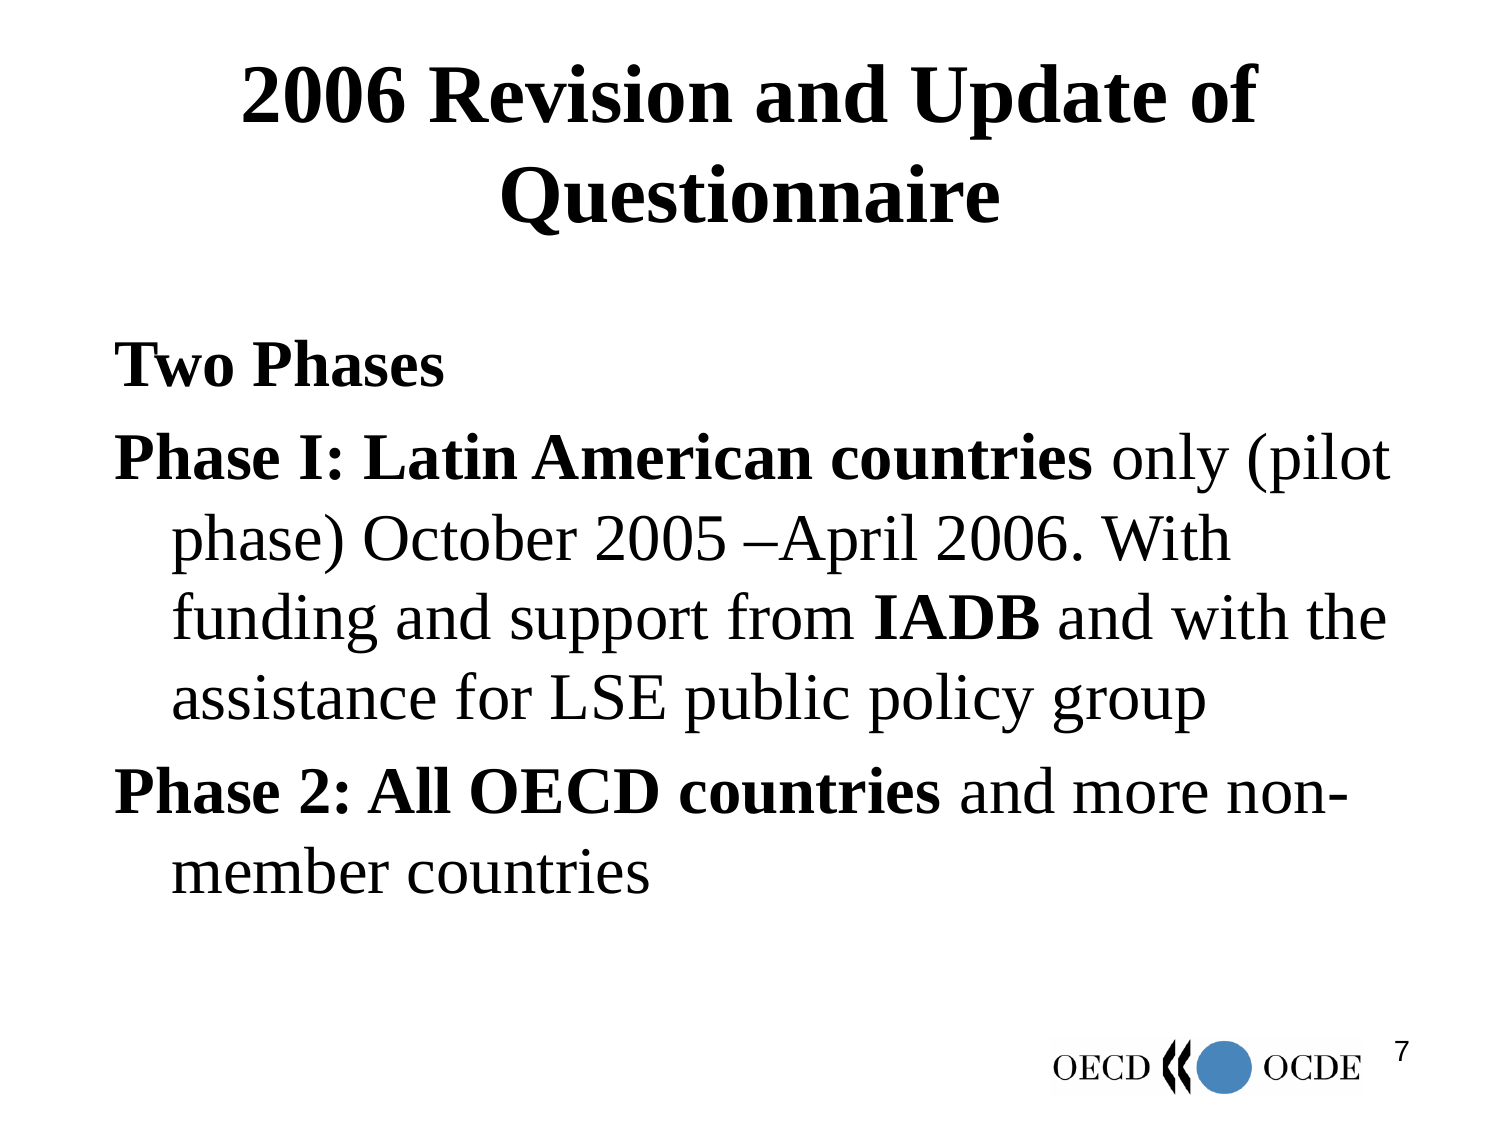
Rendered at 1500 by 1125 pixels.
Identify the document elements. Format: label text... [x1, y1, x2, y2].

slide_number 7 [1074, 1024, 1426, 1103]
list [1049, 1037, 1363, 1096]
list Two Phases Phase I: Latin American countries only (pilot phase) October 2005 –April 2006. With funding and support from IADB and with the assistance for LSE public policy group Phase 2: All OECD countries and more non-member countries [99, 312, 1438, 1018]
title 2006 Revision and Update of Questionnaire [74, 44, 1426, 233]
